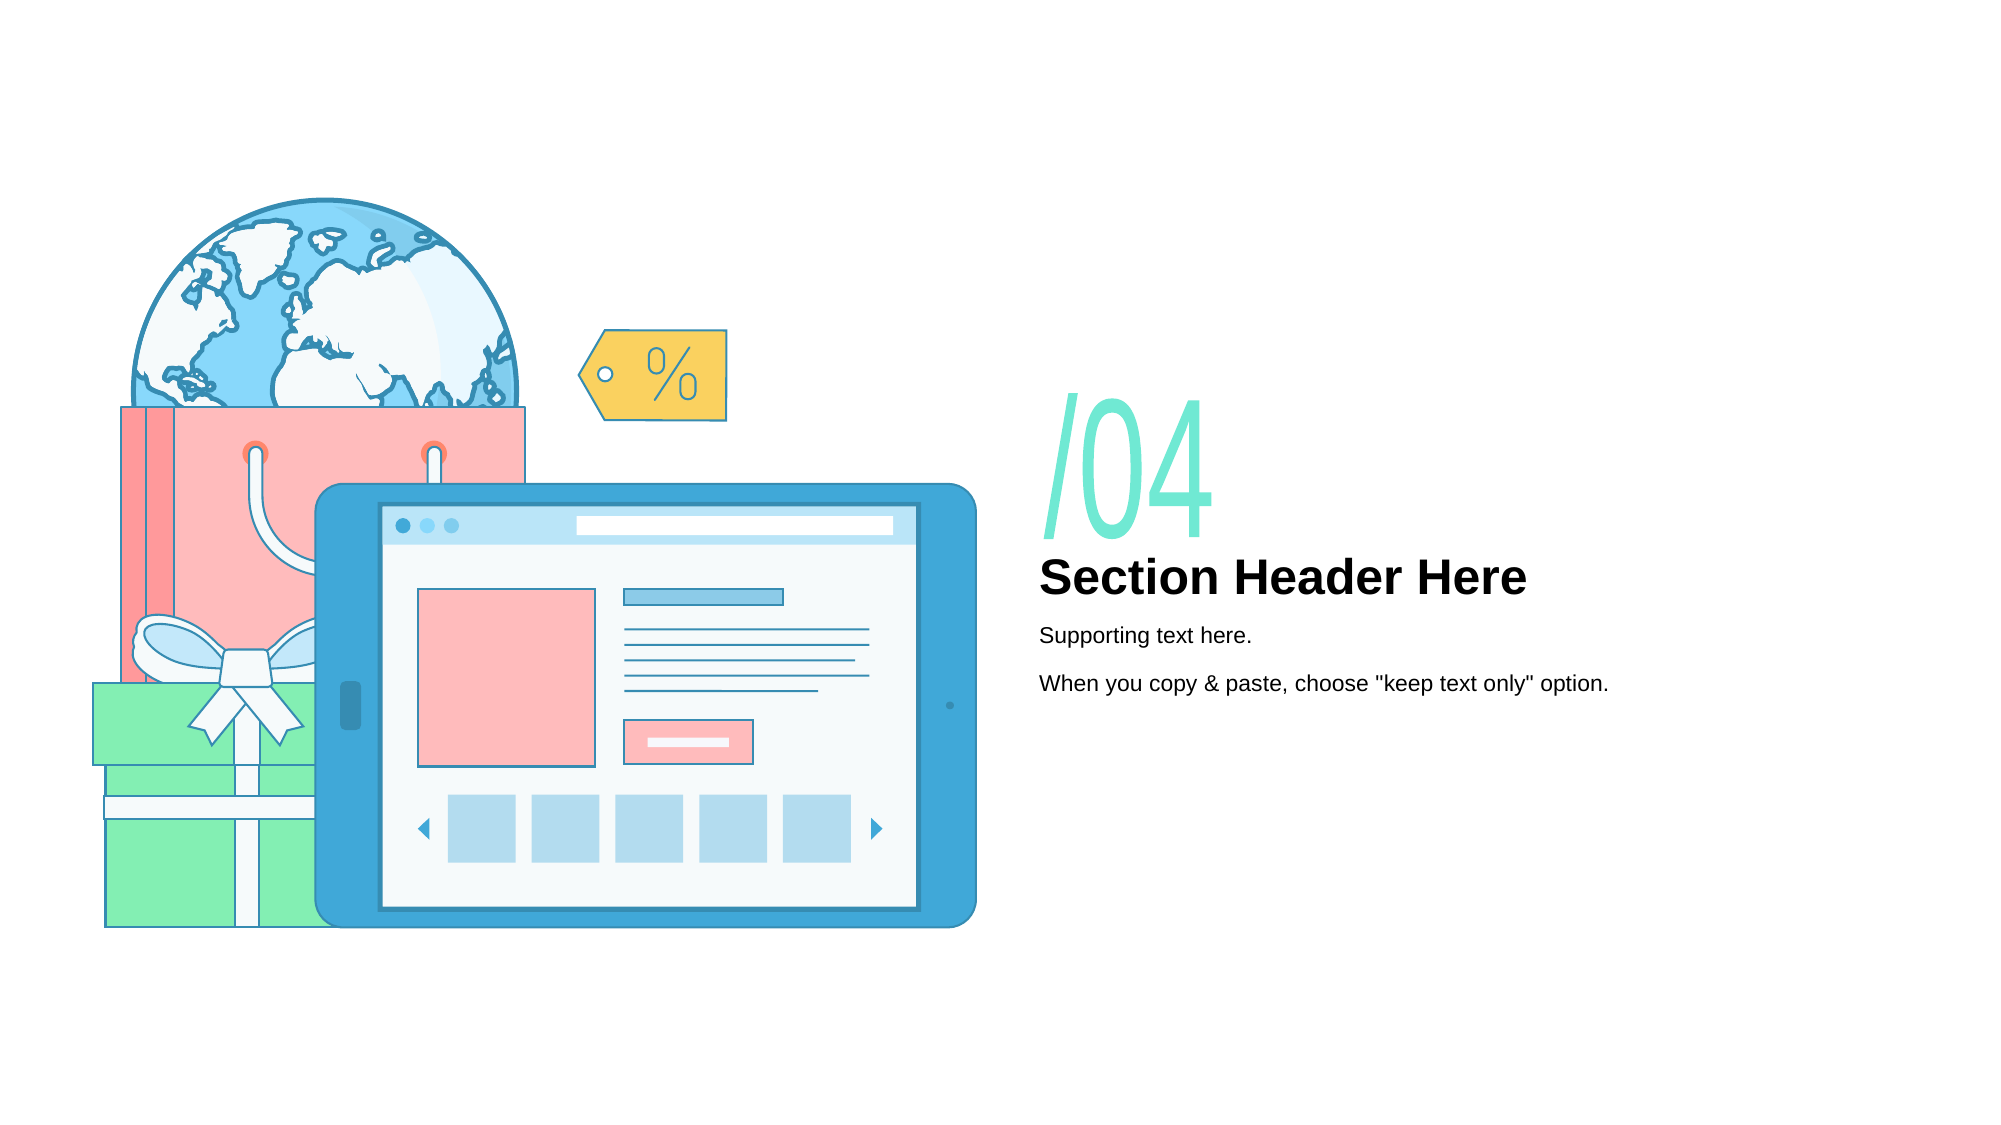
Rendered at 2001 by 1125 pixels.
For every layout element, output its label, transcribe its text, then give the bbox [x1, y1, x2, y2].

list Supporting text here. When you copy & paste, choose "keep text only" option. [1024, 612, 1891, 780]
title Section Header Here [1024, 465, 1890, 612]
